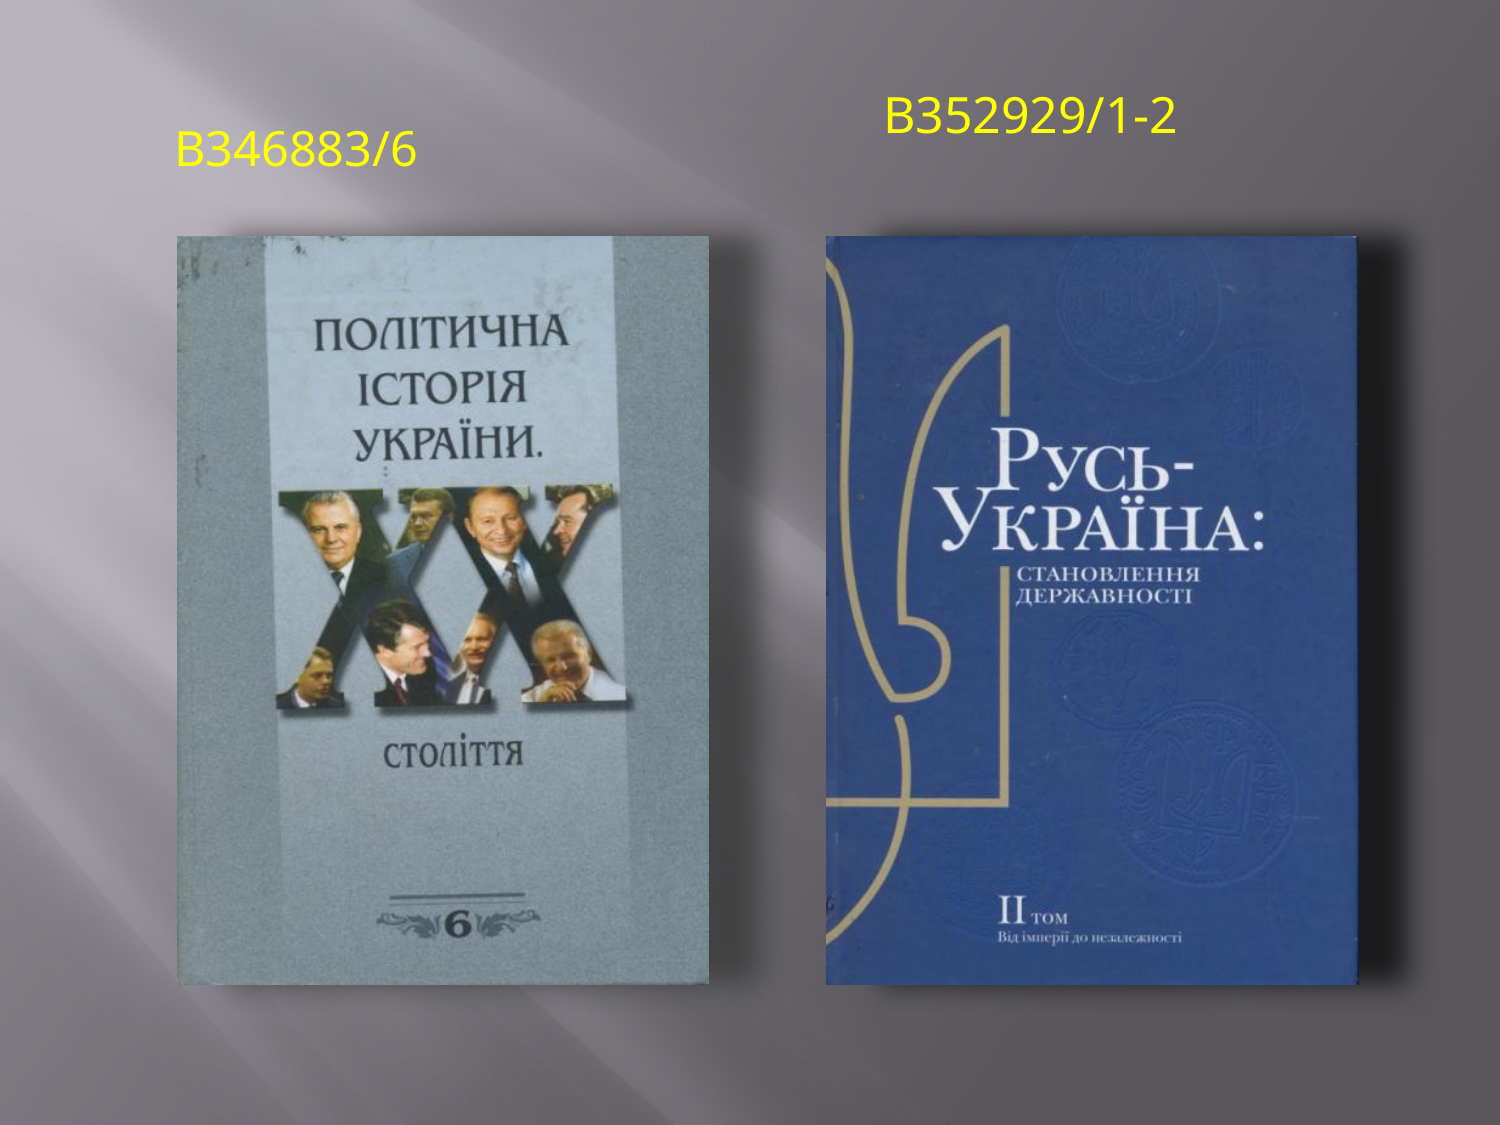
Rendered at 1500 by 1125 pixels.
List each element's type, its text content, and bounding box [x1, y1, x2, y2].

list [826, 235, 1359, 986]
list В346883/6 [159, 42, 738, 185]
picture [0, 0, 1500, 1125]
list В352929/1-2 [868, 42, 1425, 185]
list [176, 235, 709, 986]
